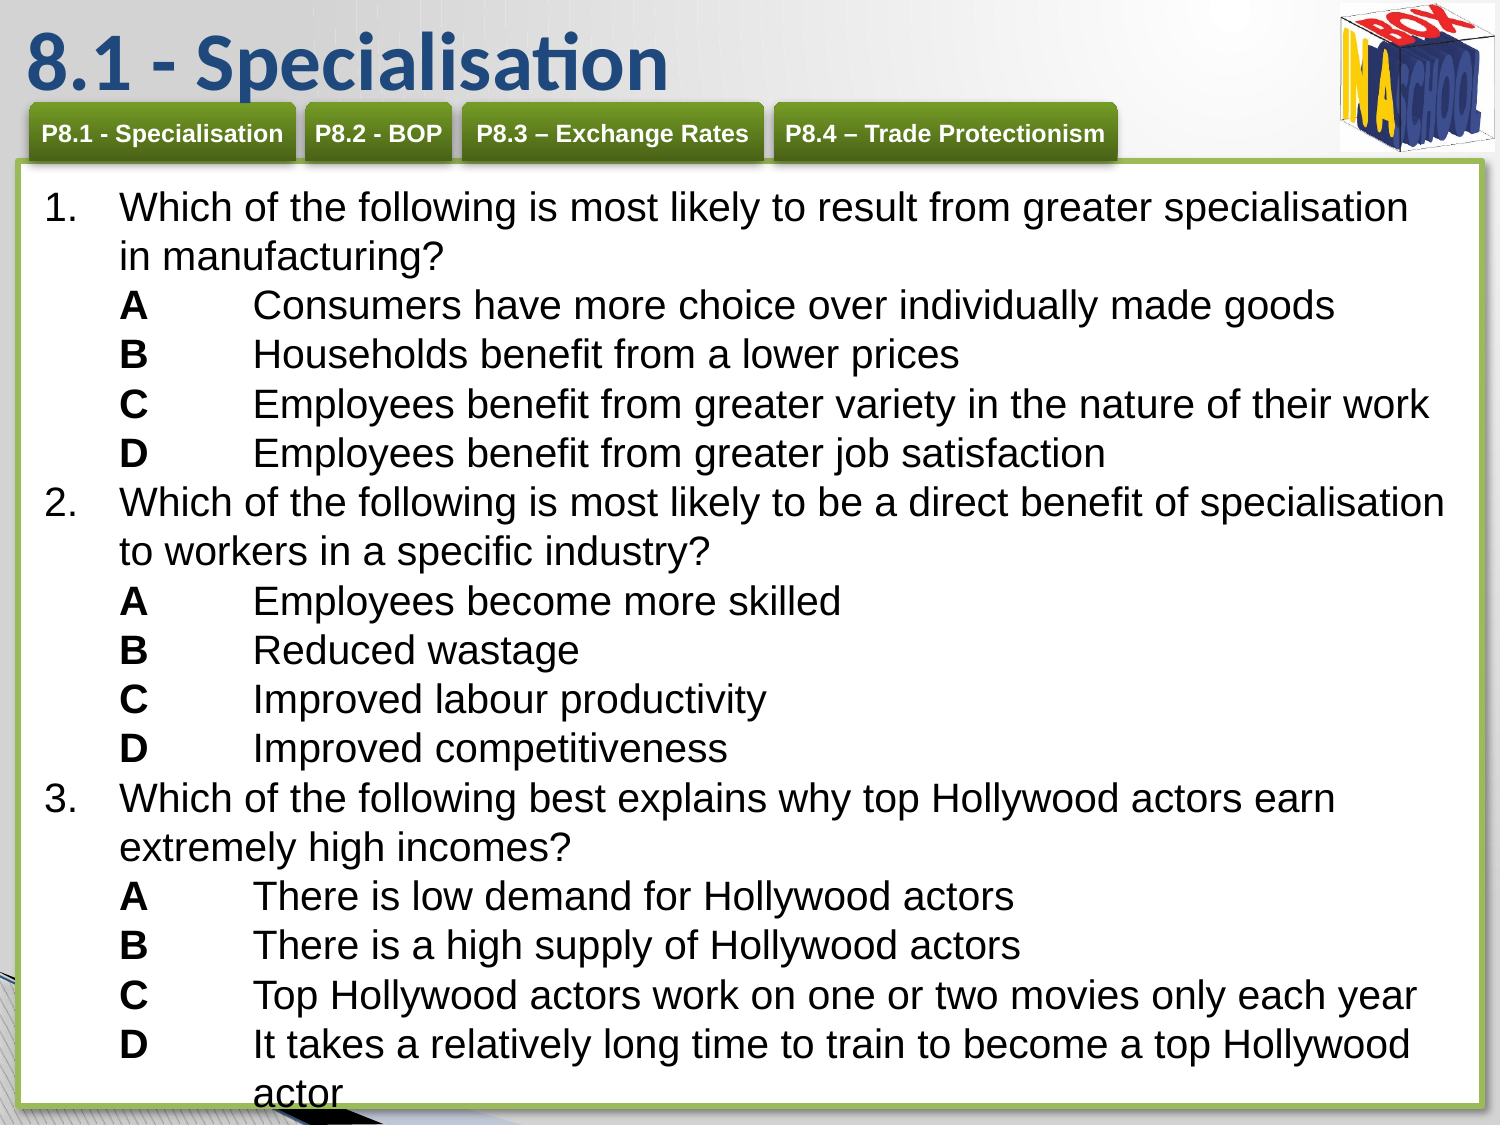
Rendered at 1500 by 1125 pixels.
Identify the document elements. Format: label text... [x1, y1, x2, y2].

title 8.1 - Specialisation [11, 11, 1465, 102]
text_box Which of the following is most likely to result from greater specialisation in manufacturing? A Consumers have more choice over individually made goods B Households benefit from a lower prices C Employees benefit from greater variety in the nature of their work D Employees benefit from greater job satisfaction Which of the following is most likely to be a direct benefit of specialisation to workers in a specific industry? A Employees become more skilled B Reduced wastage C Improved labour productivity D Improved competitiveness Which of the following best explains why top Hollywood actors earn extremely high incomes? A There is low demand for Hollywood actors B There is a high supply of Hollywood actors C Top Hollywood actors work on one or two movies only each year D It takes a relatively long time to train to become a top Hollywood actor [29, 172, 1465, 1124]
picture [1340, 3, 1495, 152]
